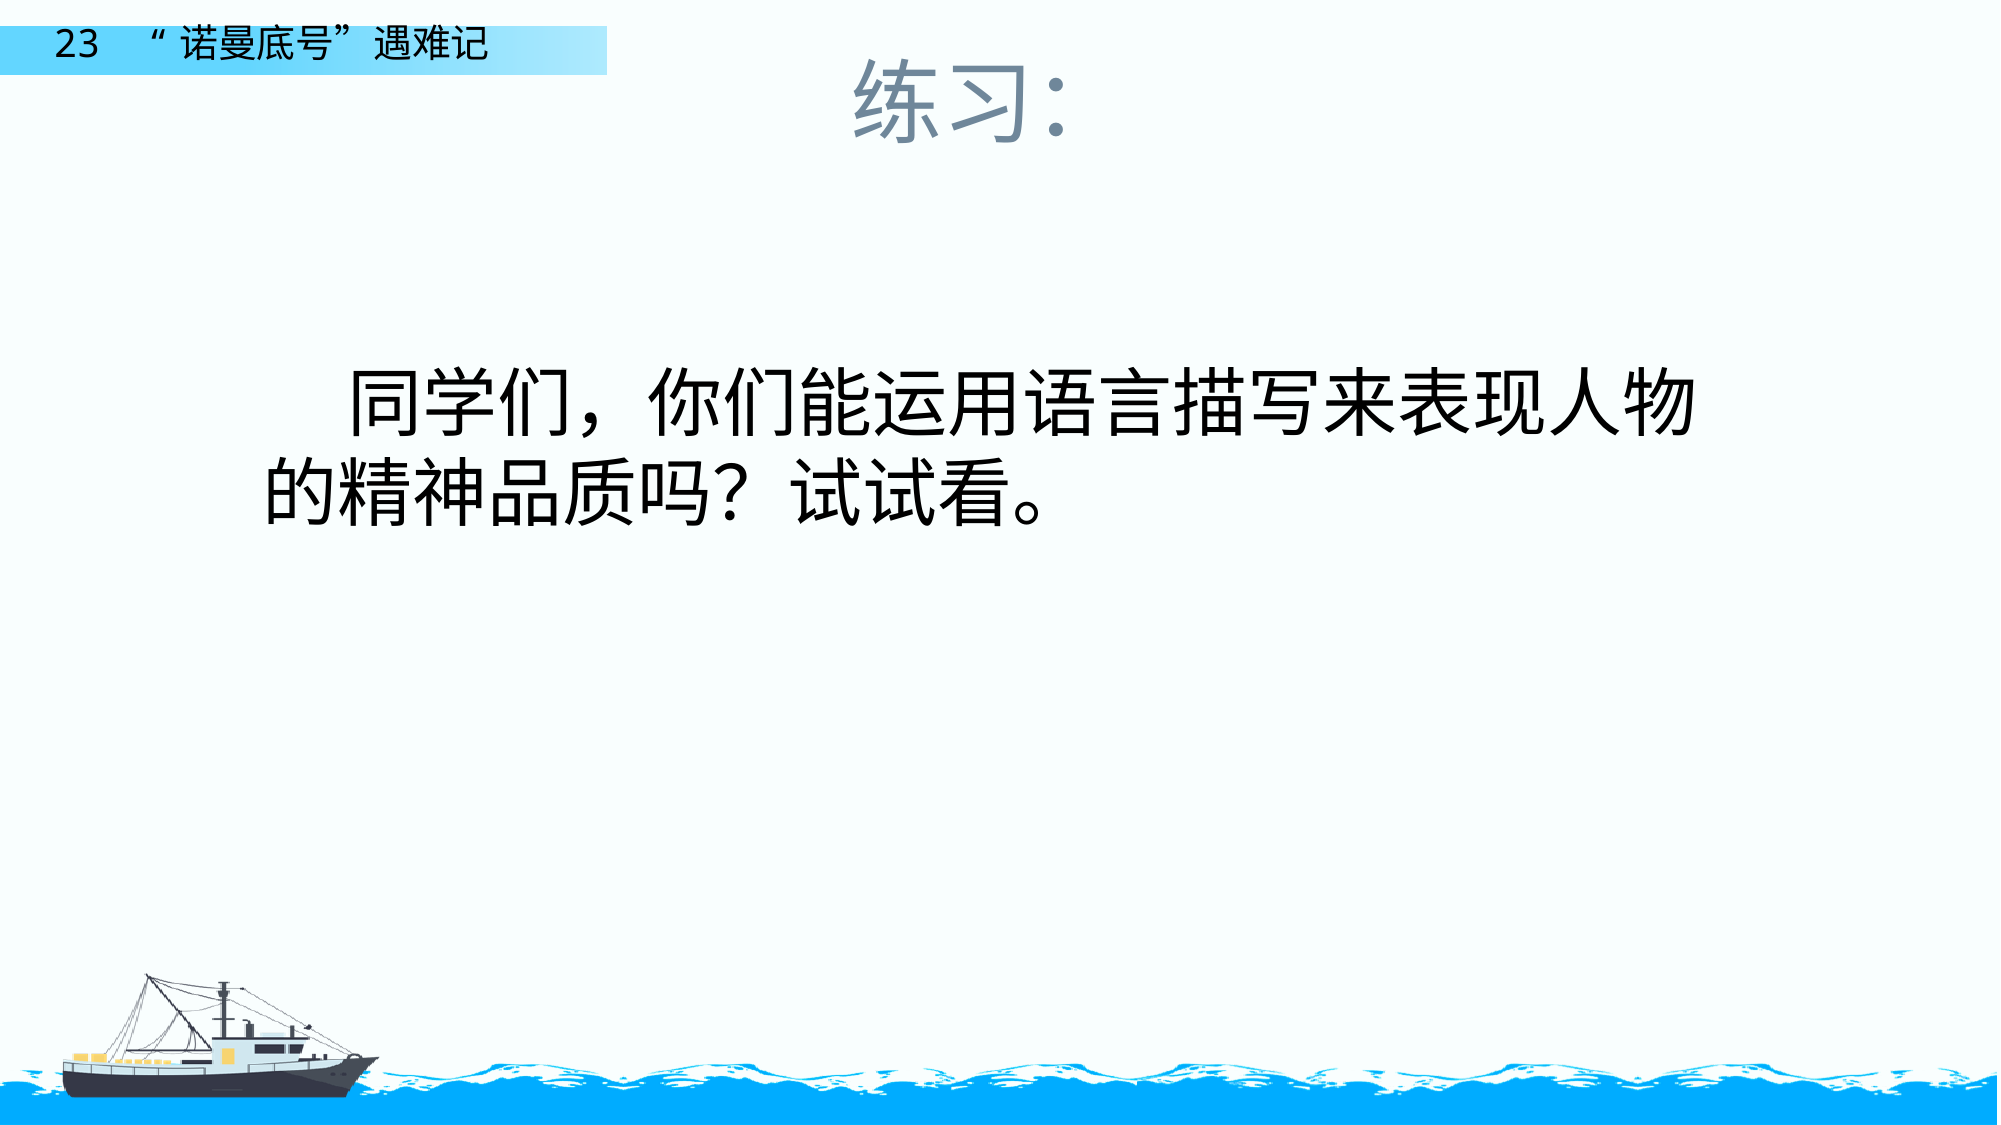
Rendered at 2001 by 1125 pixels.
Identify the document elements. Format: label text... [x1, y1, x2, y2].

picture [0, 940, 2000, 1125]
picture [1232, 1082, 1270, 1087]
title 练习： [125, 53, 1851, 147]
text_box 同学们，你们能运用语言描写来表现人物的精神品质吗？试试看。 [247, 347, 1730, 543]
